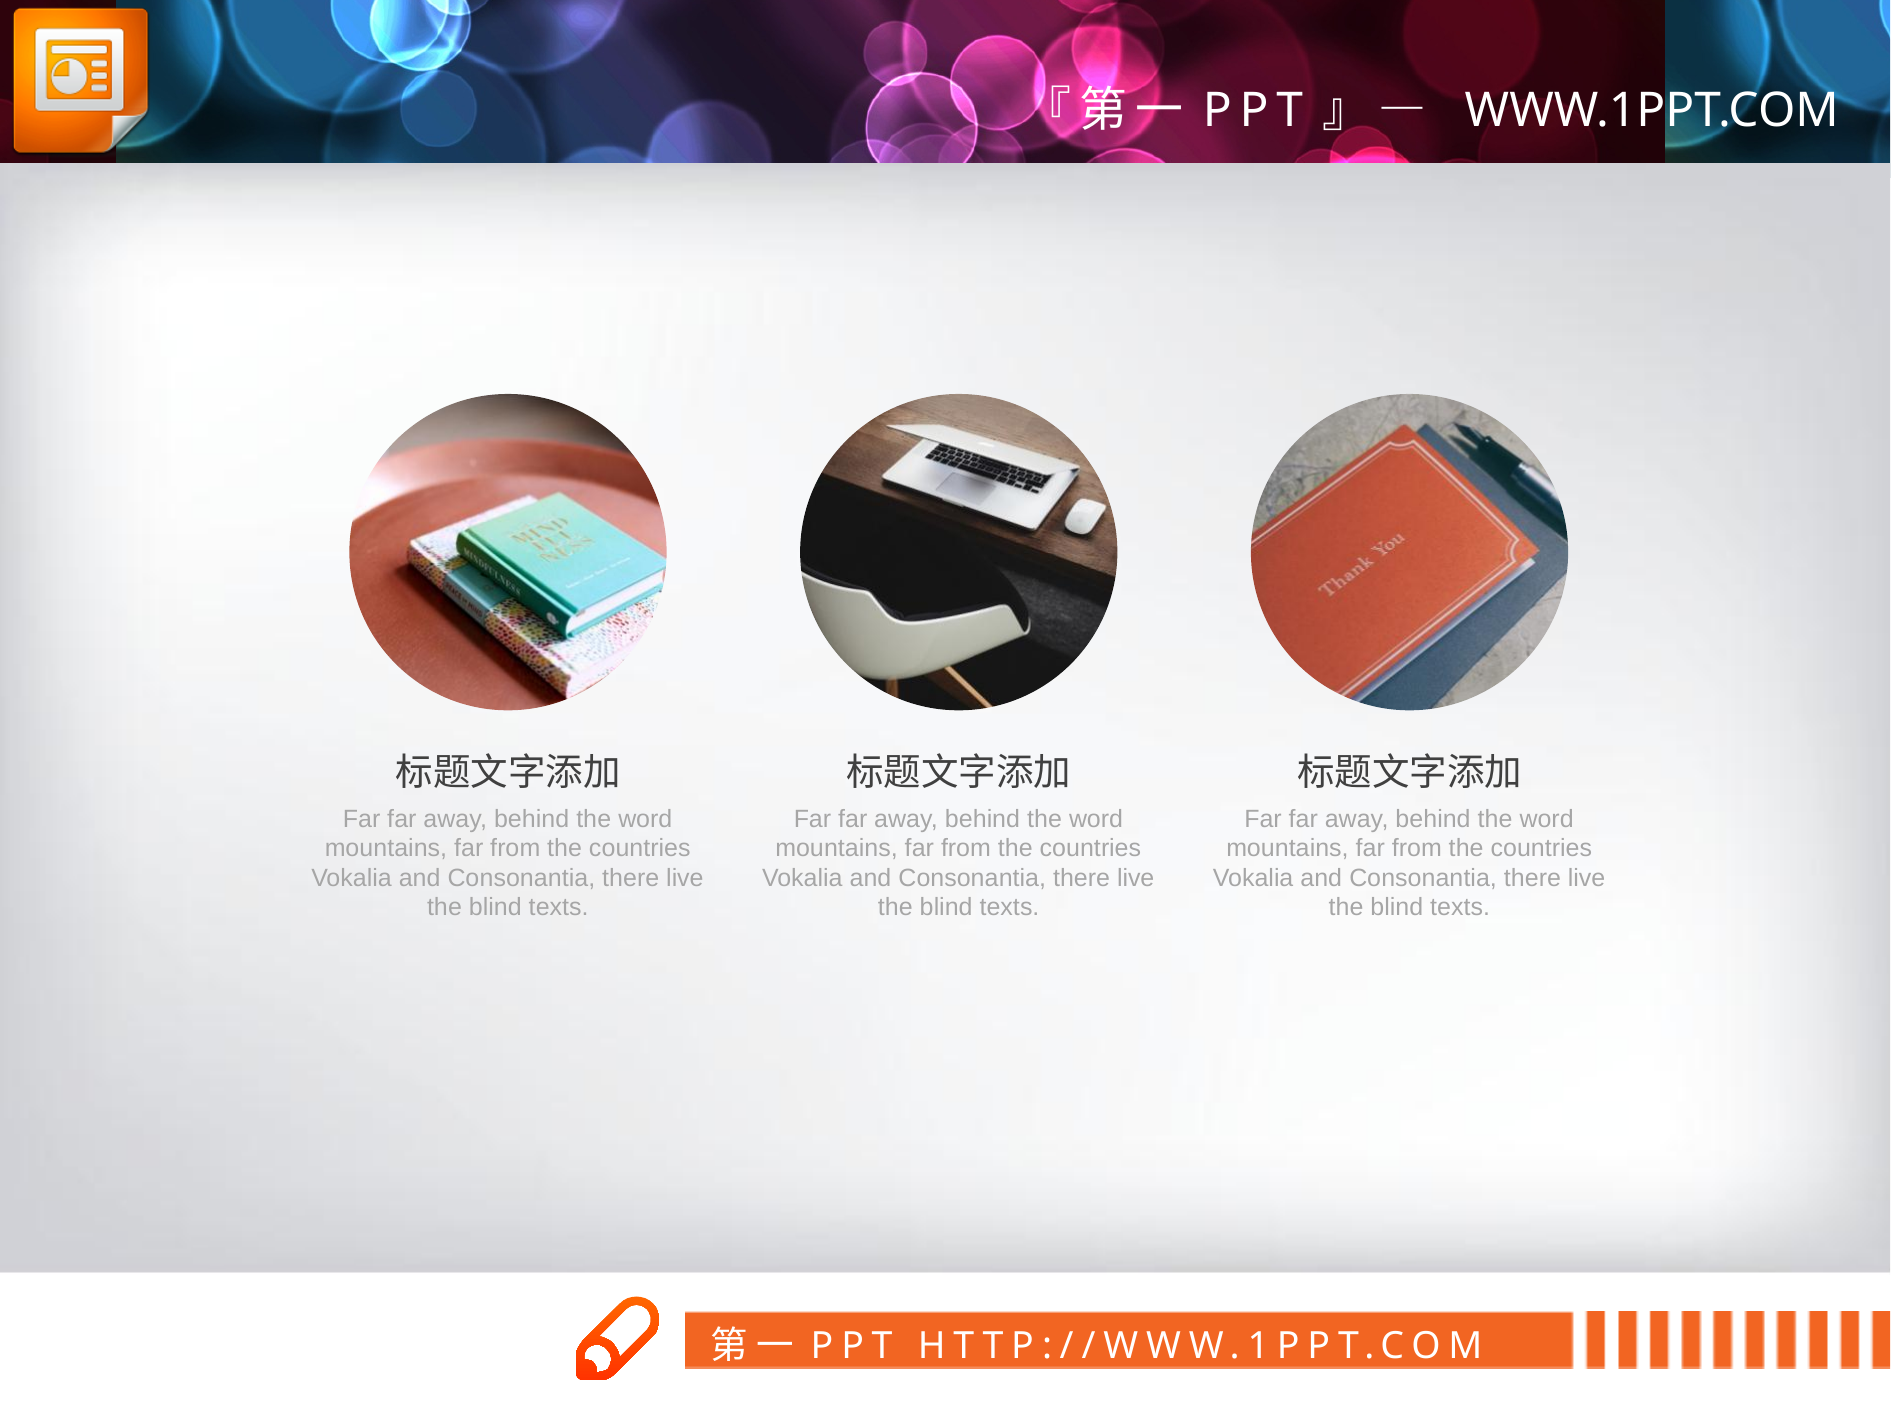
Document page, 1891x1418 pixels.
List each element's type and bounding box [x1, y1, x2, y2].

picture [0, 0, 1891, 1275]
picture [685, 1311, 1891, 1369]
text_box [1208, 747, 1611, 922]
text_box [757, 747, 1160, 922]
text_box [306, 747, 710, 922]
